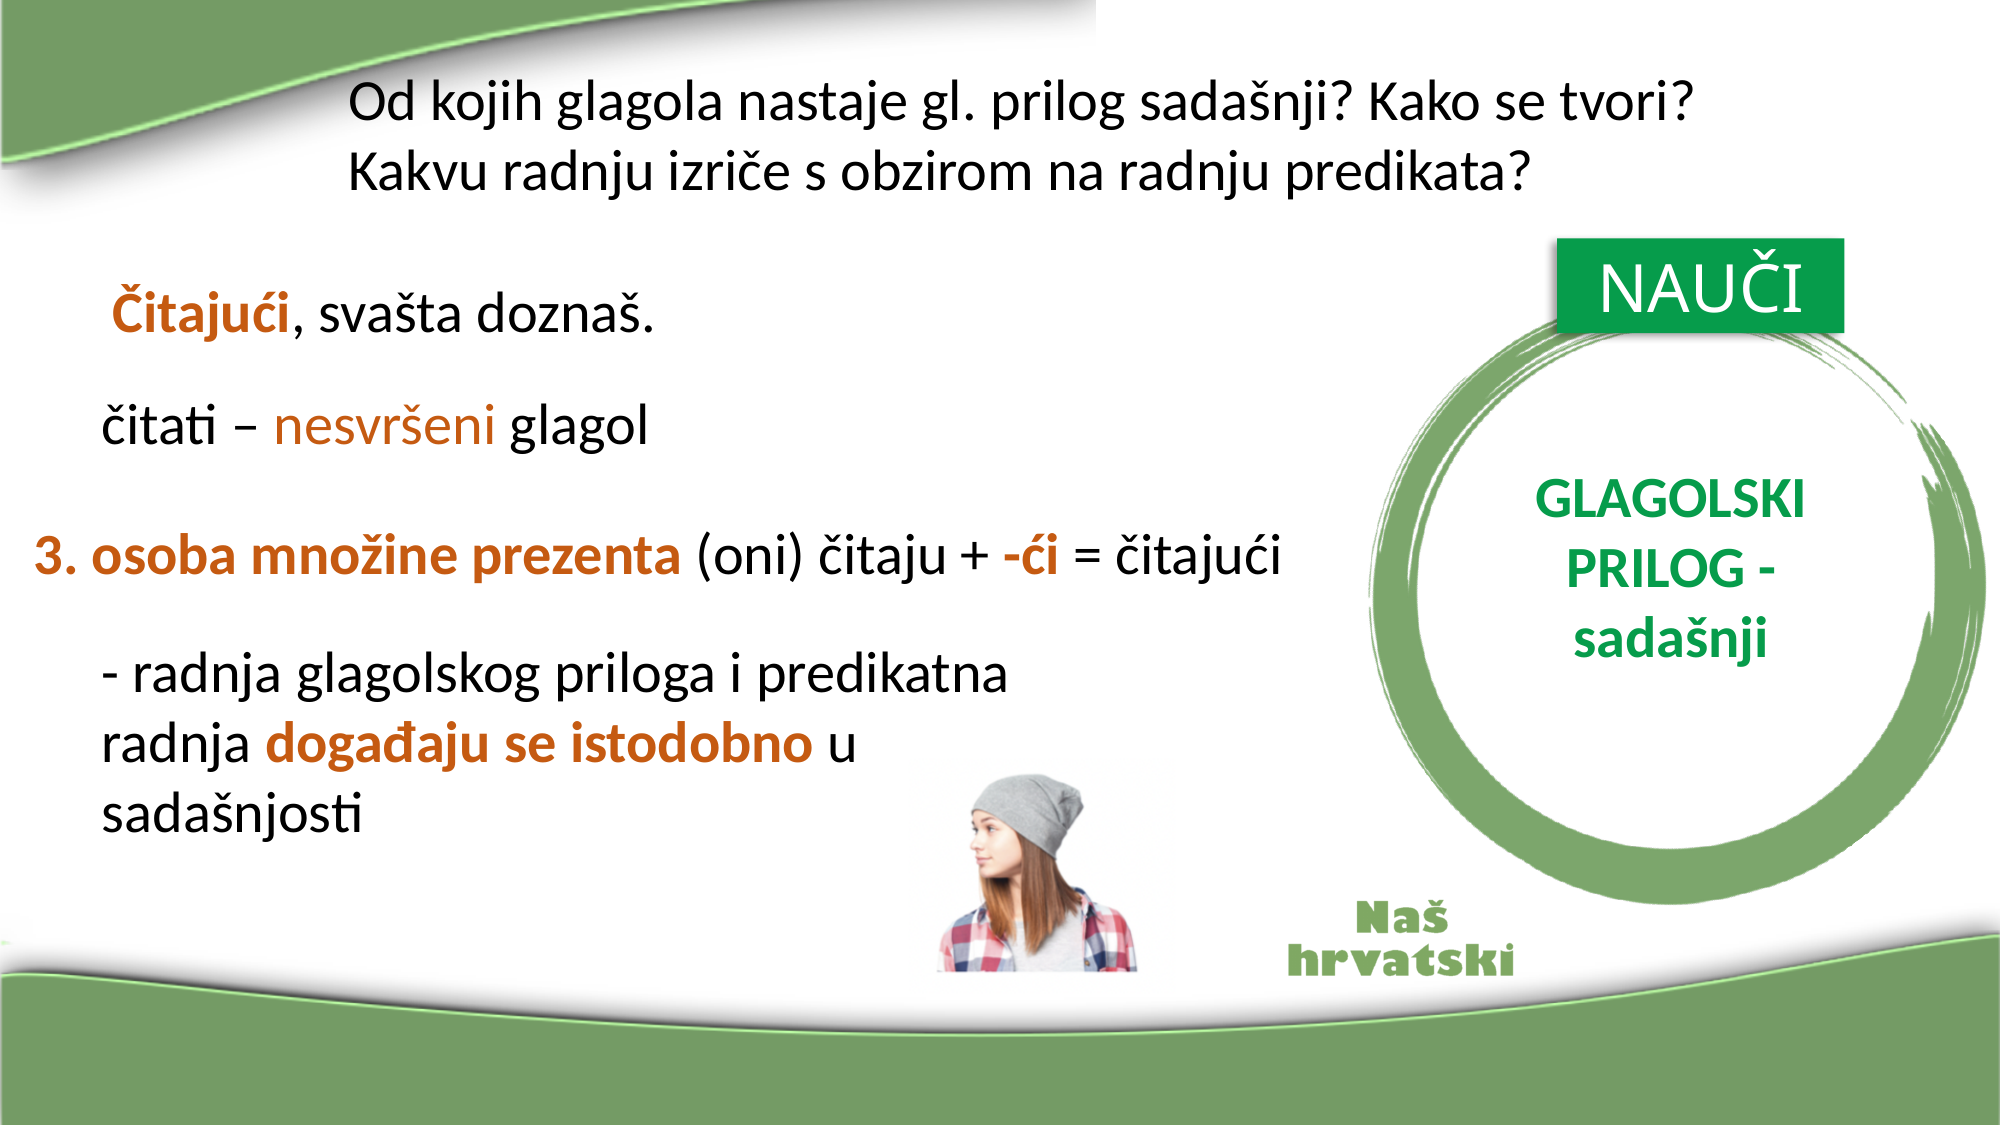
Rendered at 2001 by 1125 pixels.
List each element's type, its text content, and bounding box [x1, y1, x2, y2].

text_box Od kojih glagola nastaje gl. prilog sadašnji? Kako se tvori? Kakvu radnju izriče s obzirom na radnju predikata? [601, 54, 902, 210]
text_box 3. osoba množine prezenta (oni) čitaju + -ći = čitajući [18, 508, 430, 594]
text_box NAUČI [1557, 238, 1845, 293]
text_box Od kojih glagola nastaje gl. prilog sadašnji? Kako se tvori? Kakvu radnju izriče s obzirom na radnju predikata? [333, 54, 430, 210]
picture [1251, 293, 1984, 992]
picture [430, 0, 601, 601]
text_box 3. osoba množine prezenta (oni) čitaju + -ći = čitajući [1098, 508, 1370, 594]
text_box Čitajući, svašta doznaš. [601, 266, 672, 352]
text_box Od kojih glagola nastaje gl. prilog sadašnji? Kako se tvori? Kakvu radnju izriče s obzirom na radnju predikata? [1098, 54, 1780, 210]
text_box Čitajući, svašta doznaš. [98, 266, 430, 352]
text_box - radnja glagolskog priloga i predikatna radnja događaju se istodobno u sadašnjosti [87, 626, 902, 851]
text_box 3. osoba množine prezenta (oni) čitaju + -ći = čitajući [601, 508, 902, 594]
text_box čitati – nesvršeni glagol [601, 378, 711, 464]
picture [902, 27, 1176, 1125]
text_box čitati – nesvršeni glagol [87, 378, 430, 464]
